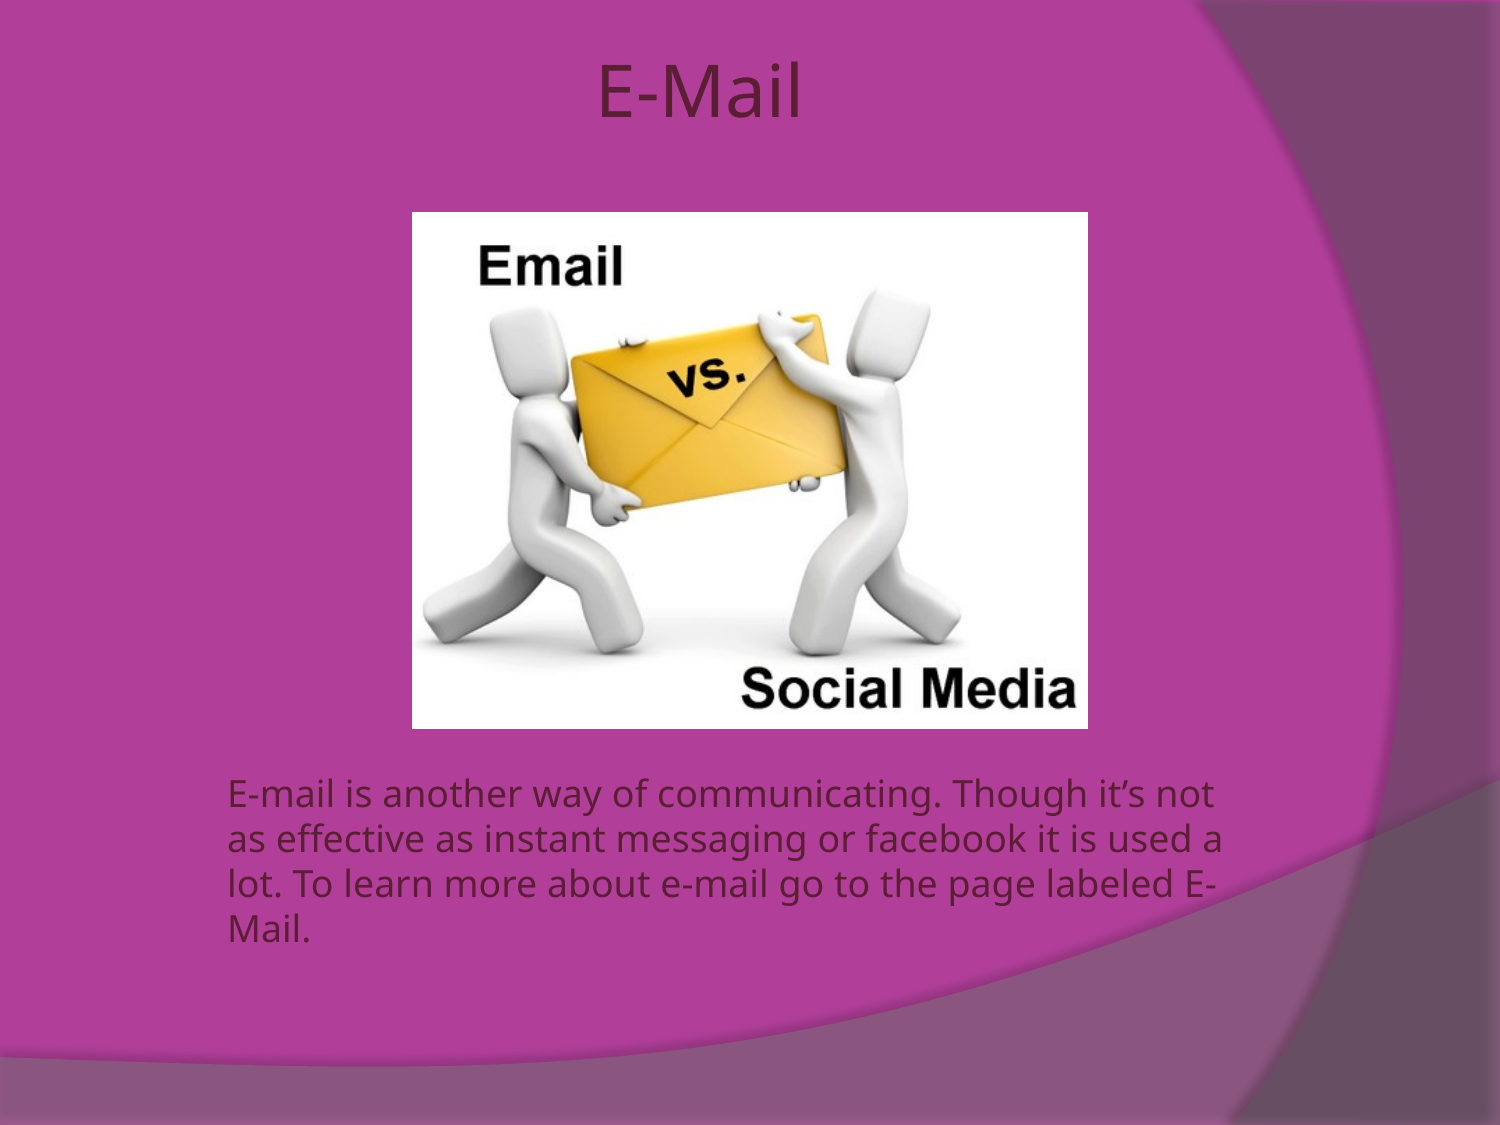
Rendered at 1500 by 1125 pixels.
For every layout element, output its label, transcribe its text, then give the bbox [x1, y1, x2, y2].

text_box E-mail is another way of communicating. Though it’s not as effective as instant messaging or facebook it is used a lot. To learn more about e-mail go to the page labeled E-Mail. [212, 762, 1250, 958]
text_box E-Mail [162, 37, 1238, 140]
picture [412, 212, 1088, 730]
